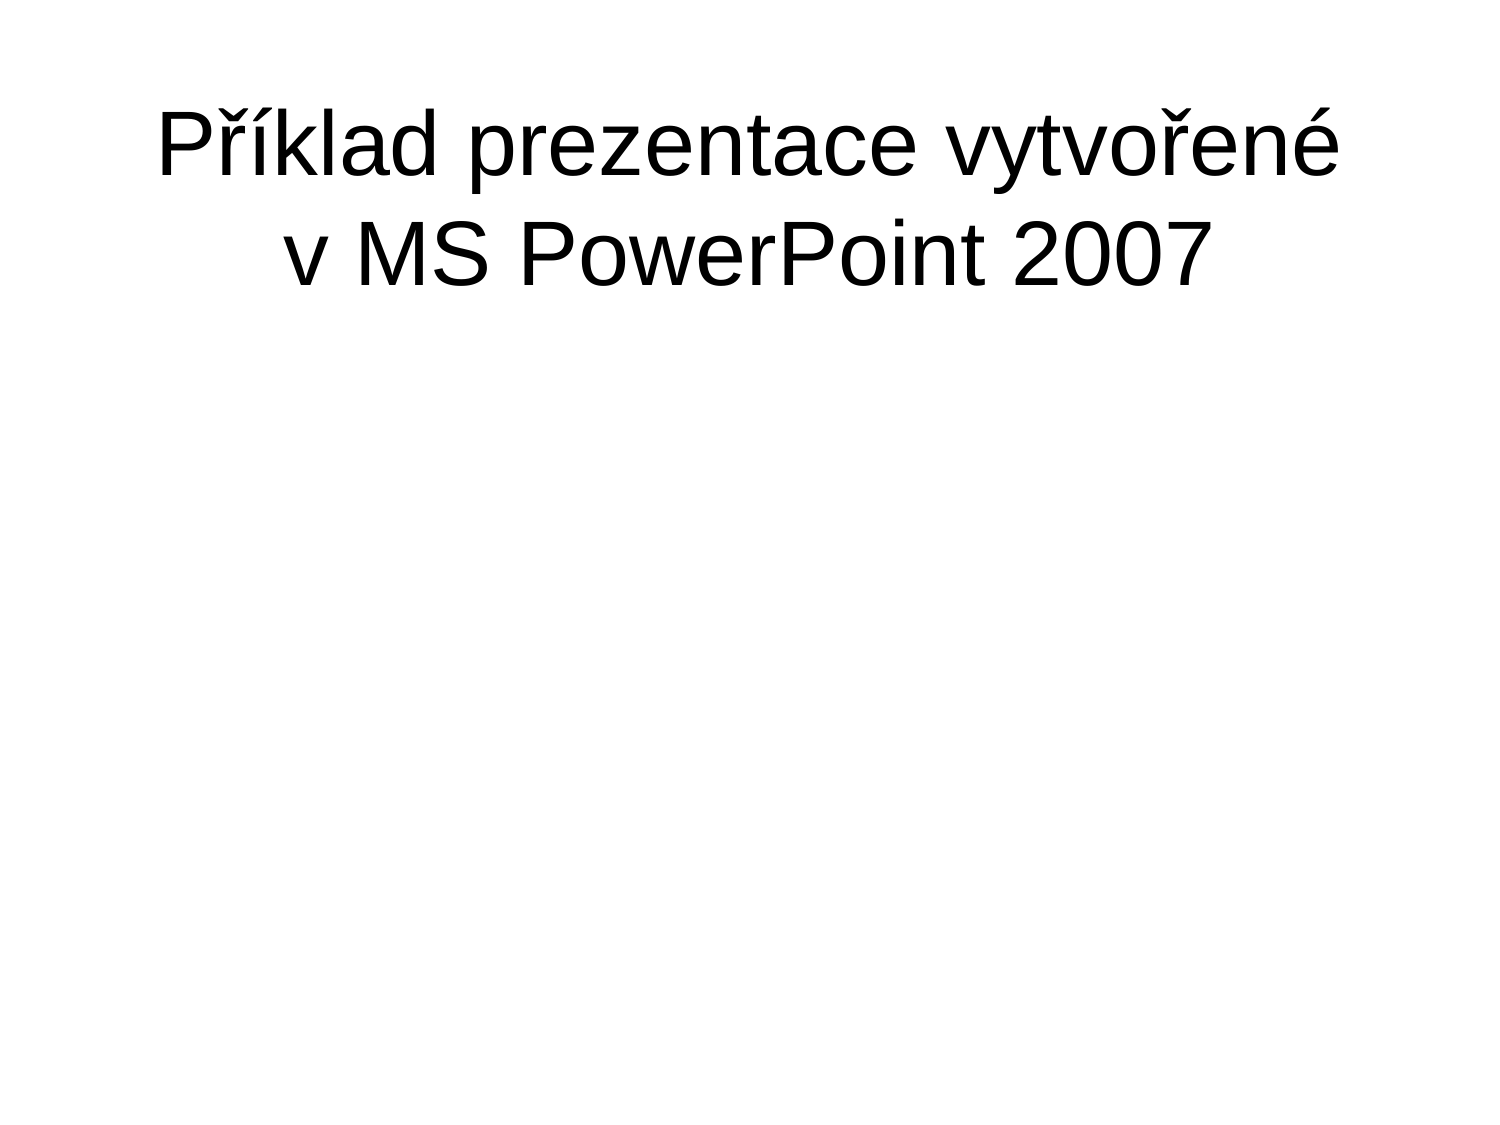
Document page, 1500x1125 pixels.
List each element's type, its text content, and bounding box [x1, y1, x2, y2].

title Příklad prezentace vytvořené v MS PowerPoint 2007 [112, 99, 1388, 288]
